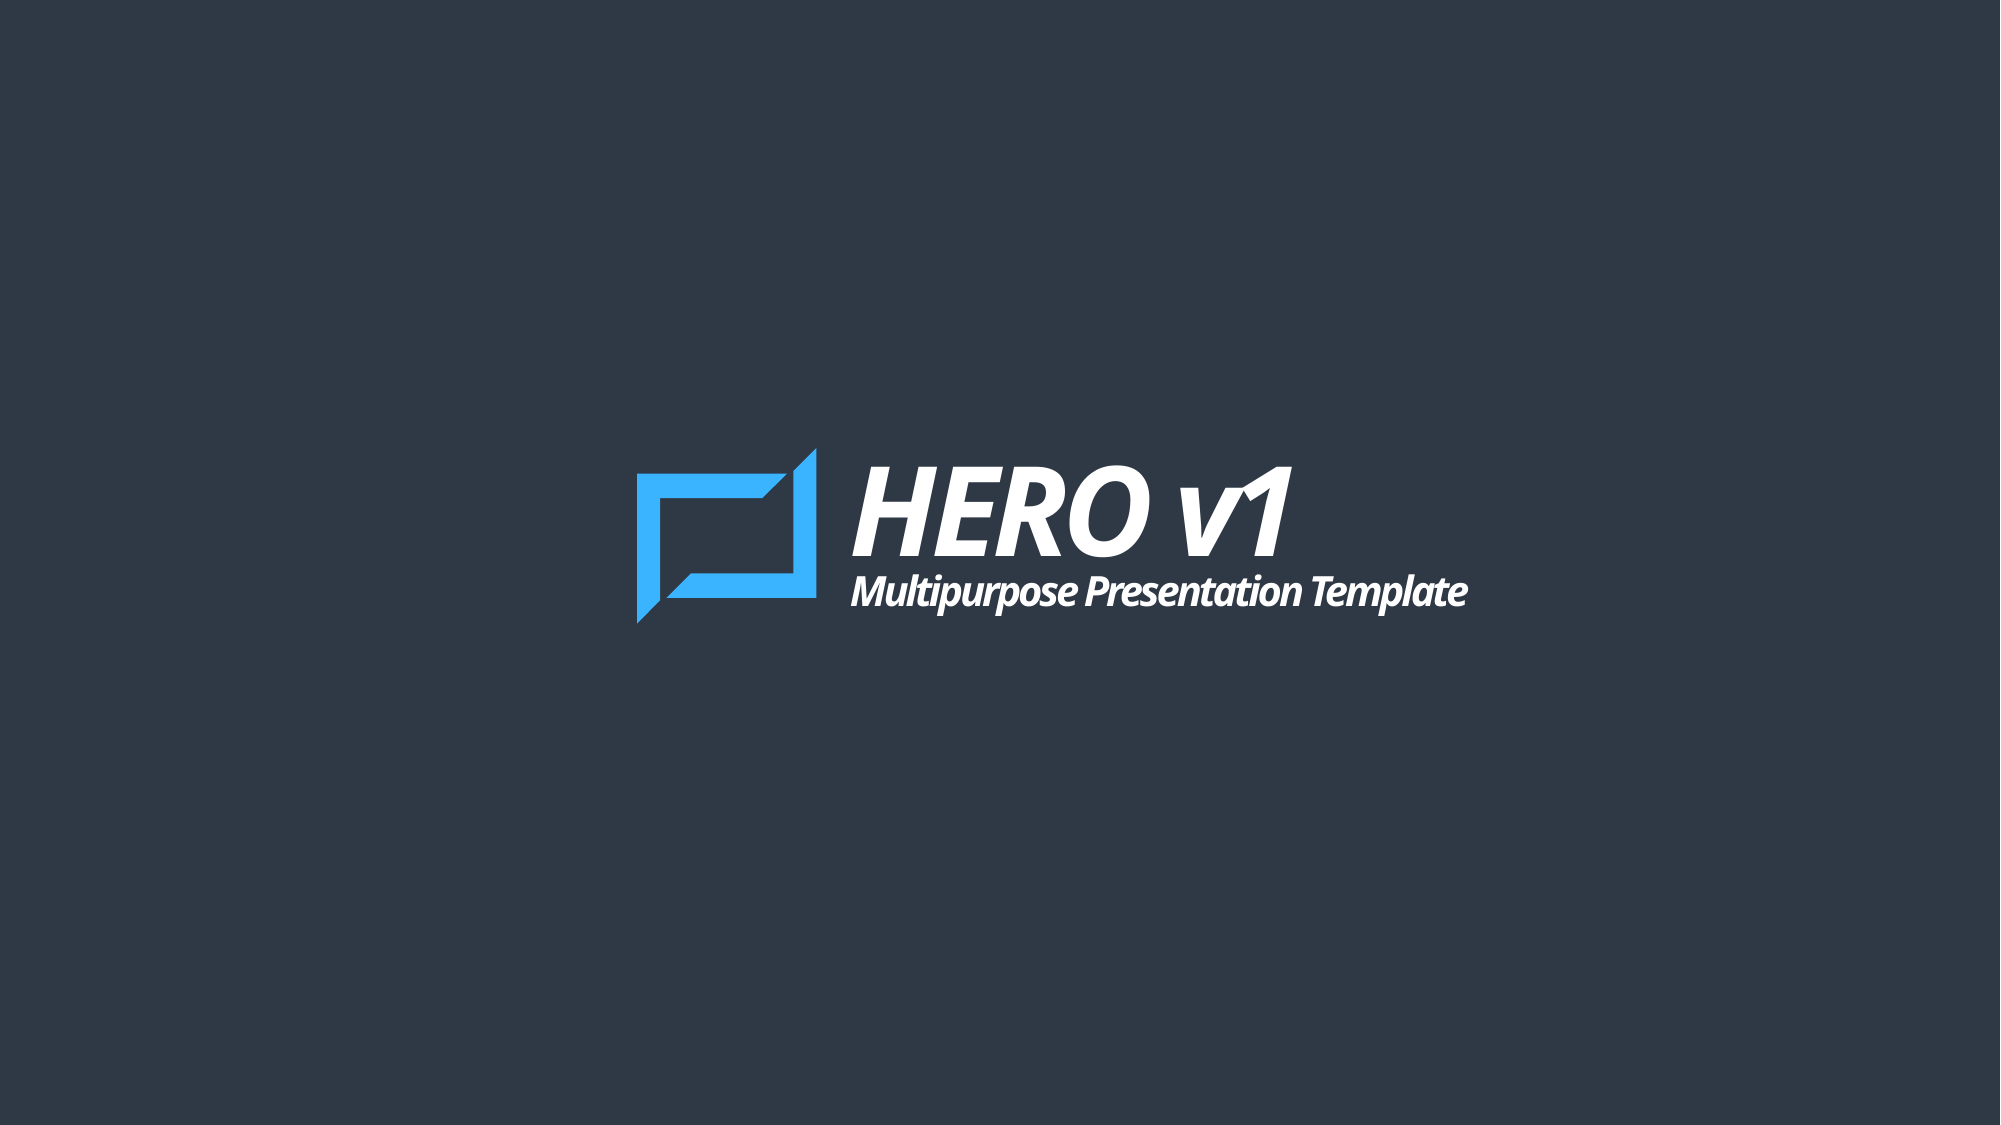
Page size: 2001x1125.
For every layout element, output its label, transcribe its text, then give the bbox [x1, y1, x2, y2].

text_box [636, 447, 817, 624]
text_box Multipurpose Presentation Template [835, 557, 1677, 623]
text_box HERO v1 [835, 424, 1339, 557]
